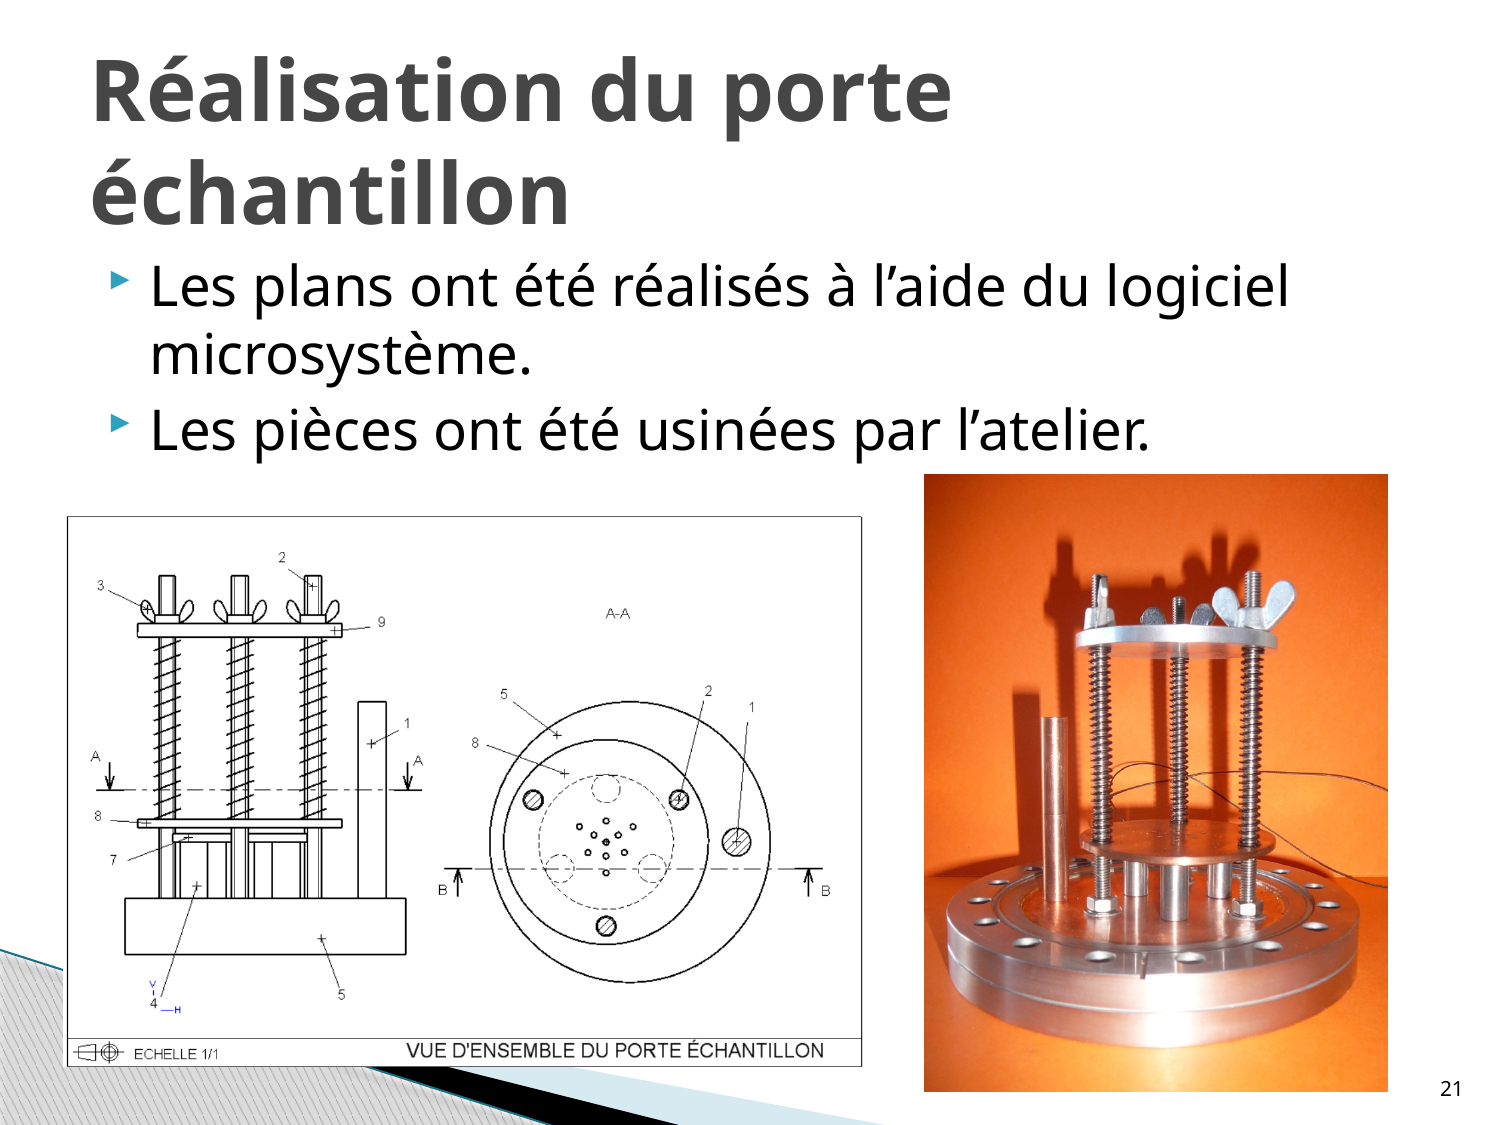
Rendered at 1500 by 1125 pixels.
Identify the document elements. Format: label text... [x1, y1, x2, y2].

slide_number 21 [1418, 1051, 1479, 1112]
title Réalisation du porte échantillon [75, 45, 1425, 233]
list Les plans ont été réalisés à l’aide du logiciel microsystème. Les pièces ont été usinées par l’atelier. [75, 243, 1425, 986]
picture [924, 474, 1388, 1092]
picture [63, 389, 863, 1125]
